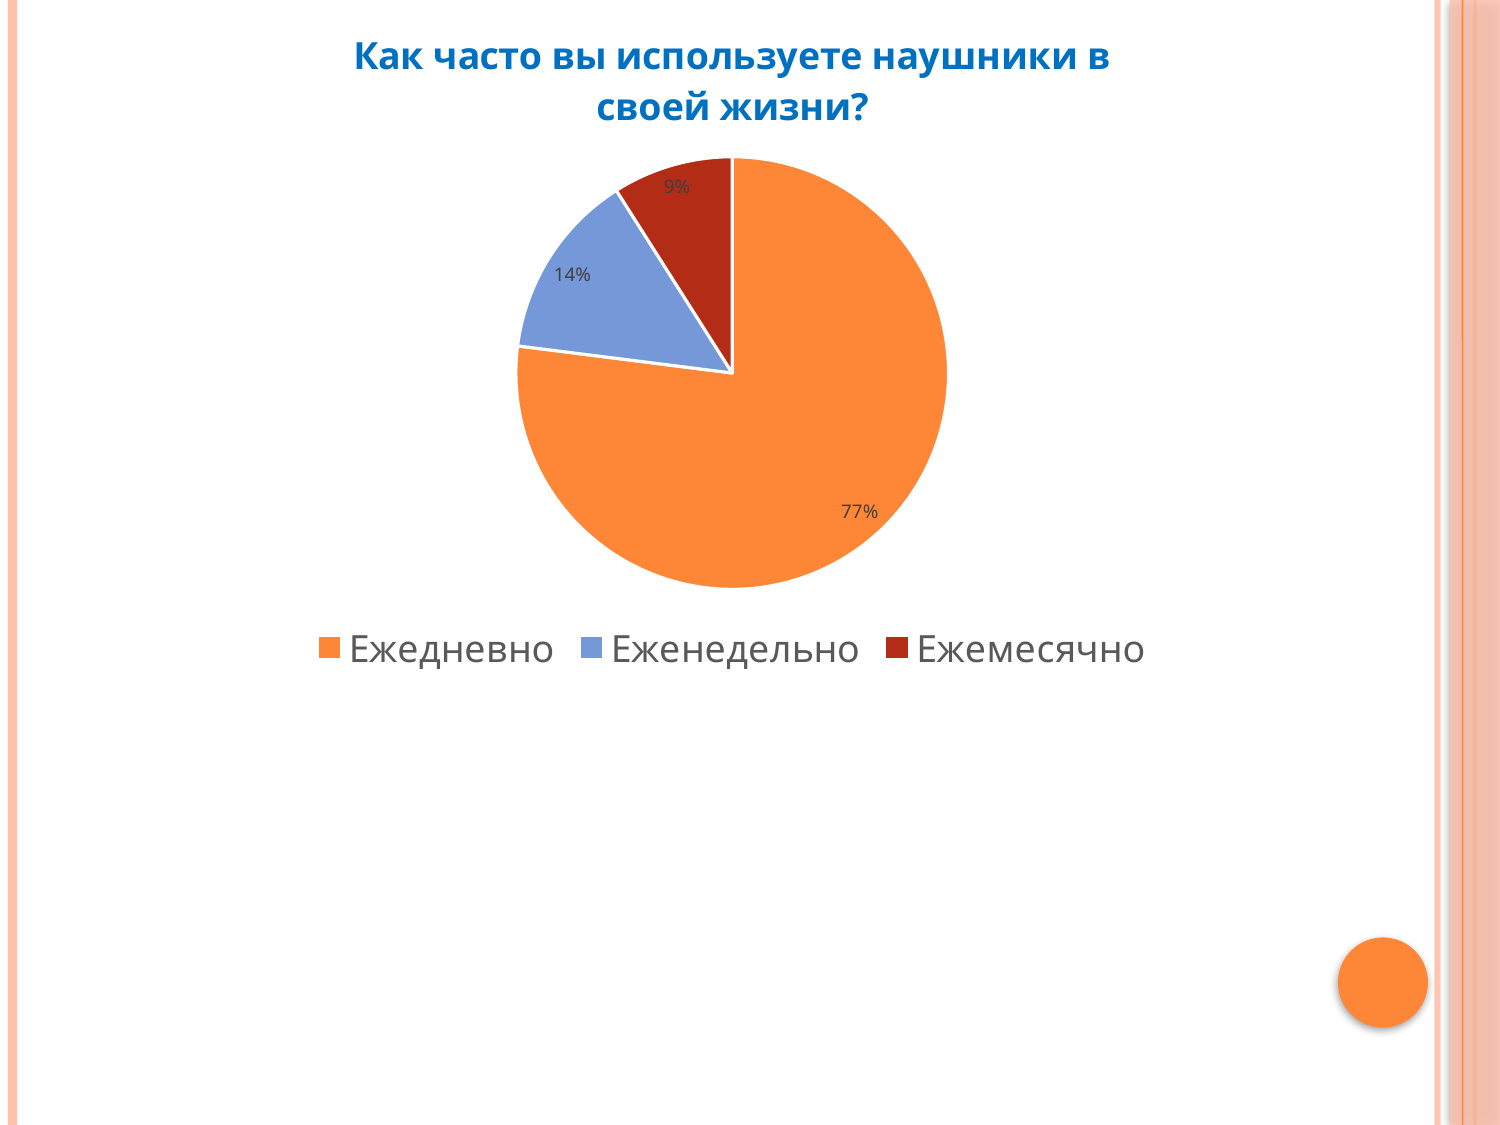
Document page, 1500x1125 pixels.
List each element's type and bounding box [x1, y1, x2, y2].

chart [206, 0, 1259, 682]
